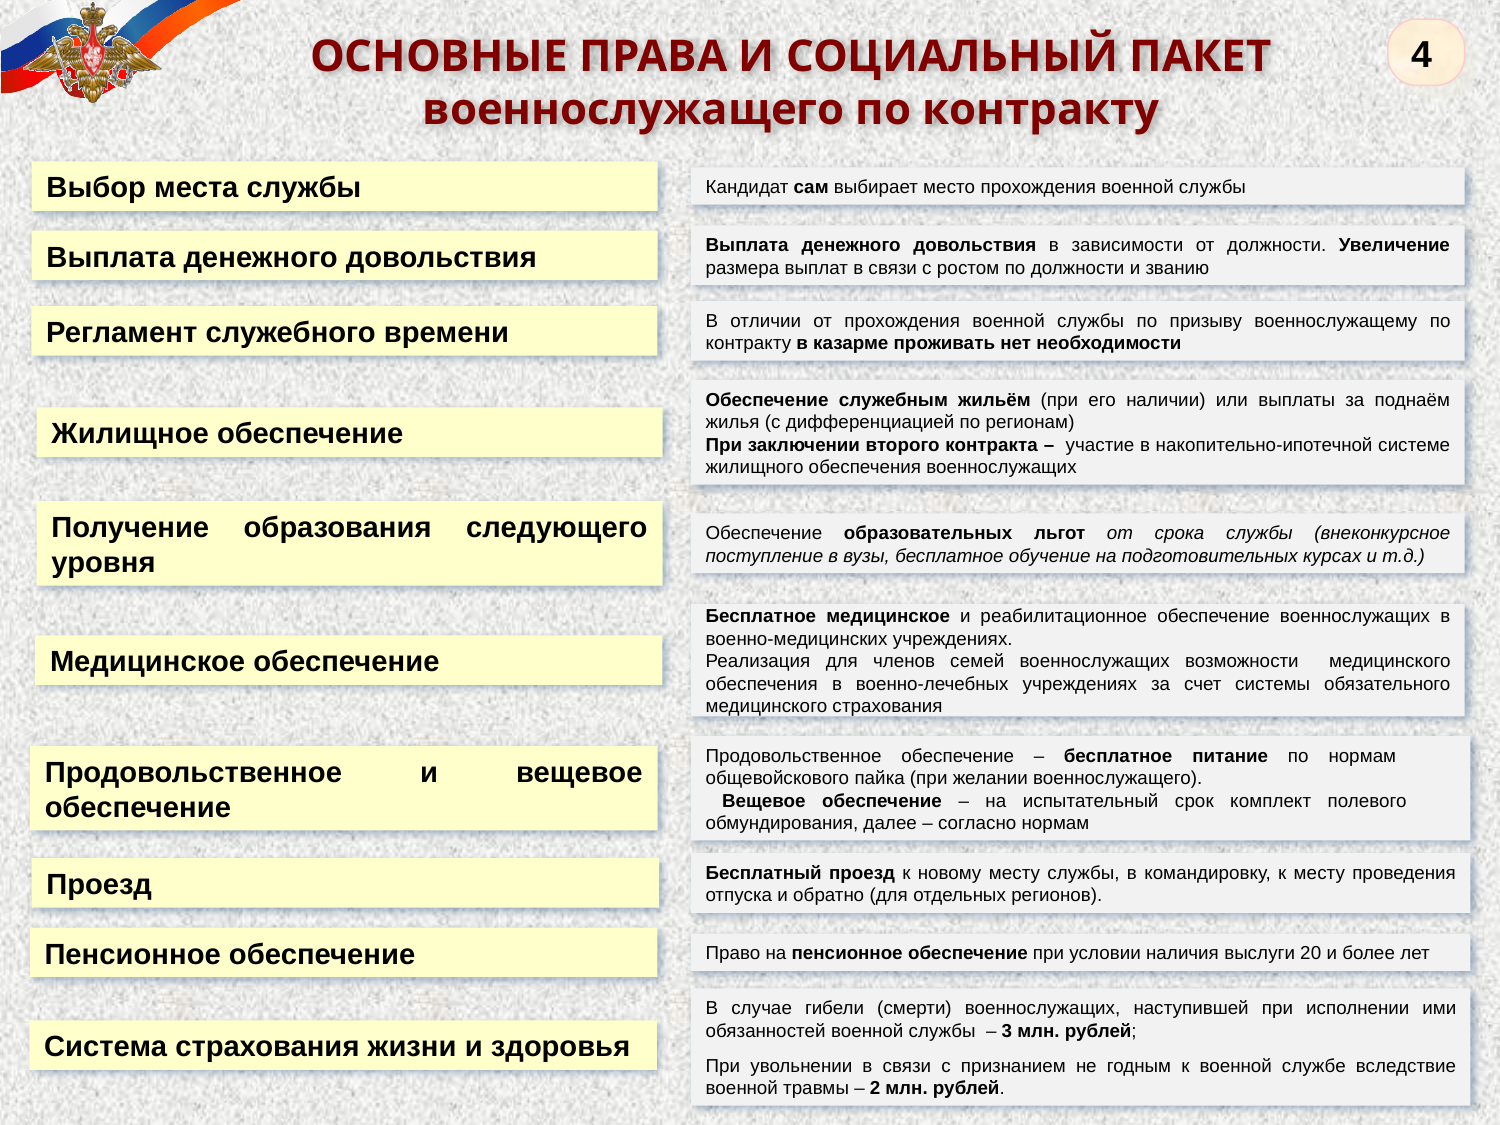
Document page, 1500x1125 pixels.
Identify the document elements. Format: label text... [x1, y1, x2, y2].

picture [0, 0, 1500, 1125]
text_box Пенсионное обеспечение [29, 927, 658, 978]
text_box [0, 0, 243, 105]
text_box Выплата денежного довольствия в зависимости от должности. Увеличение размера выплат в связи с ростом по должности и званию [690, 225, 1465, 286]
text_box В случае гибели (смерти) военнослужащих, наступившей при исполнении ими обязанностей военной службы – 3 млн. рублей; При увольнении в связи с признанием не годным к военной службе вследствие военной травмы – 2 млн. рублей. [690, 988, 1471, 1106]
text_box Проезд [31, 858, 660, 908]
text_box Продовольственное обеспечение – бесплатное питание по нормам общевойскового пайка (при желании военнослужащего). Вещевое обеспечение – на испытательный срок комплект полевого обмундирования, далее – согласно нормам [690, 735, 1471, 841]
text_box Право на пенсионное обеспечение при условии наличия выслуги 20 и более лет [690, 933, 1471, 971]
text_box Регламент служебного времени [31, 306, 658, 356]
text_box Система страхования жизни и здоровья [29, 1020, 657, 1070]
text_box Выплата денежного довольствия [31, 230, 658, 281]
text_box Выбор места службы [31, 161, 658, 211]
text_box Бесплатное медицинское и реабилитационное обеспечение военнослужащих в военно-медицинских учреждениях. Реализация для членов семей военнослужащих возможности медицинского обеспечения в военно-лечебных учреждениях за счет системы обязательного медицинского страхования [690, 603, 1465, 717]
text_box Бесплатный проезд к новому месту службы, в командировку, к месту проведения отпуска и обратно (для отдельных регионов). [690, 853, 1471, 913]
text_box 4 [1387, 19, 1465, 86]
text_box В отличии от прохождения военной службы по призыву военнослужащему по контракту в казарме проживать нет необходимости [690, 301, 1465, 361]
text_box Медицинское обеспечение [35, 635, 663, 685]
text_box Жилищное обеспечение [36, 407, 663, 458]
text_box Обеспечение образовательных льгот от срока службы (внеконкурсное поступление в вузы, бесплатное обучение на подготовительных курсах и т.д.) [690, 513, 1465, 574]
text_box ОСНОВНЫЕ ПРАВА И СОЦИАЛЬНЫЙ ПАКЕТ военнослужащего по контракту [230, 0, 1353, 161]
text_box Продовольственное и вещевое обеспечение [30, 745, 658, 831]
text_box Обеспечение служебным жильём (при его наличии) или выплаты за поднаём жилья (с дифференциацией по регионам) При заключении второго контракта – участие в накопительно-ипотечной системе жилищного обеспечения военнослужащих [690, 379, 1465, 485]
text_box Кандидат сам выбирает место прохождения военной службы [690, 167, 1465, 205]
text_box Получение образования следующего уровня [36, 501, 663, 586]
